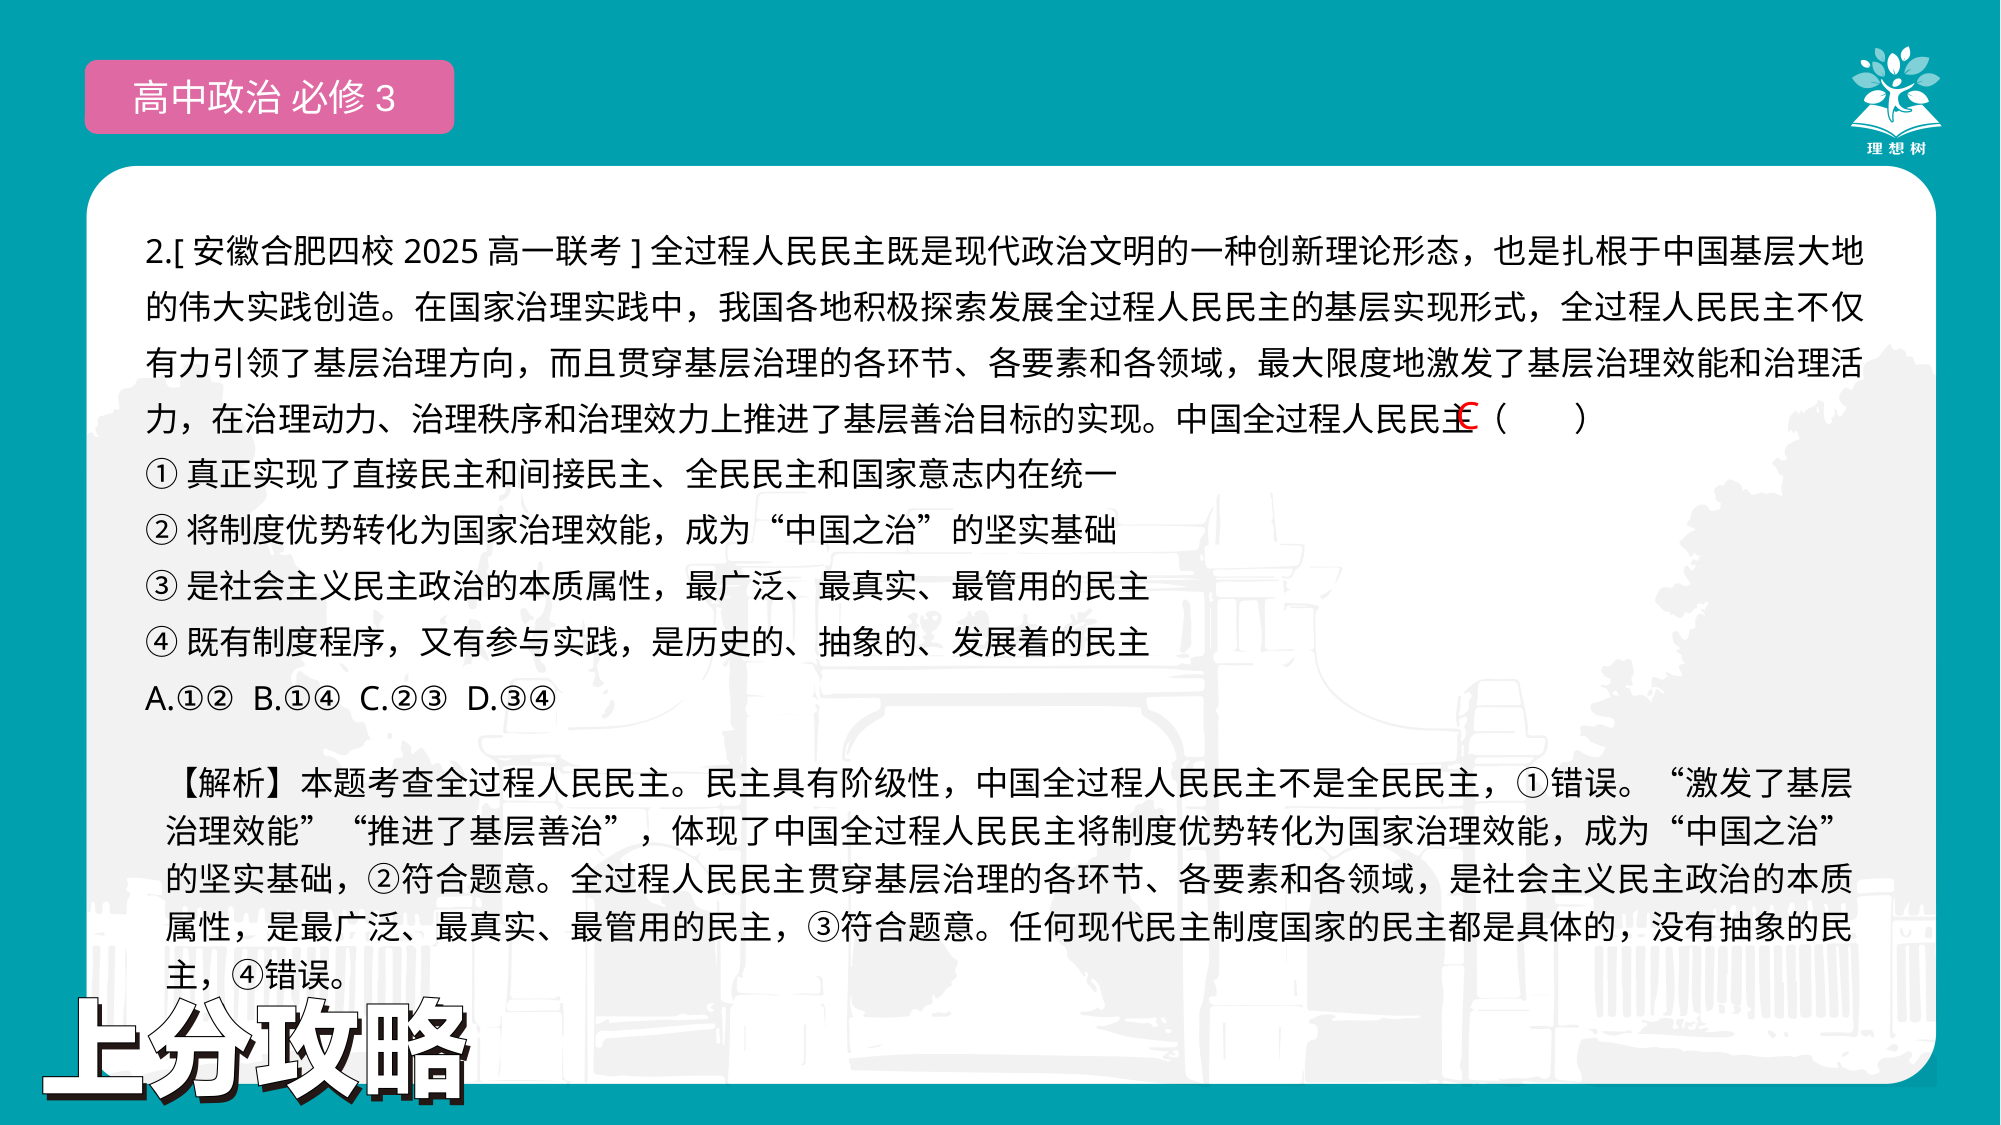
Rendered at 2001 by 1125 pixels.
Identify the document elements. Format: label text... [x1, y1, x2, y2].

text_box 高中政治 必修3 [83, 58, 456, 135]
text_box 【解析】本题考查全过程人民民主。民主具有阶级性，中国全过程人民民主不是全民民主，①错误。“激发了基层治理效能”“推进了基层善治”，体现了中国全过程人民民主将制度优势转化为国家治理效能，成为“中国之治”的坚实基础，②符合题意。全过程人民民主贯穿基层治理的各环节、各要素和各领域，是社会主义民主政治的本质属性，是最广泛、最真实、最管用的民主，③符合题意。任何现代民主制度国家的民主都是具体的，没有抽象的民主，④错误。 [150, 747, 1869, 1002]
picture [0, 0, 2001, 1125]
text_box 2.[安徽合肥四校2025高一联考]全过程人民民主既是现代政治文明的一种创新理论形态，也是扎根于中国基层大地的伟大实践创造。在国家治理实践中，我国各地积极探索发展全过程人民民主的基层实现形式，全过程人民民主不仅有力引领了基层治理方向，而且贯穿基层治理的各环节、各要素和各领域，最大限度地激发了基层治理效能和治理活力，在治理动力、治理秩序和治理效力上推进了基层善治目标的实现。中国全过程人民民主（ ） ①真正实现了直接民主和间接民主、全民民主和国家意志内在统一 ②将制度优势转化为国家治理效能，成为“中国之治”的坚实基础 ③是社会主义民主政治的本质属性，最广泛、最真实、最管用的民主 ④既有制度程序，又有参与实践，是历史的、抽象的、发展着的民主 A.①② B.①④ C.②③ D.③④ [130, 206, 1880, 725]
text_box C [1431, 362, 1549, 445]
